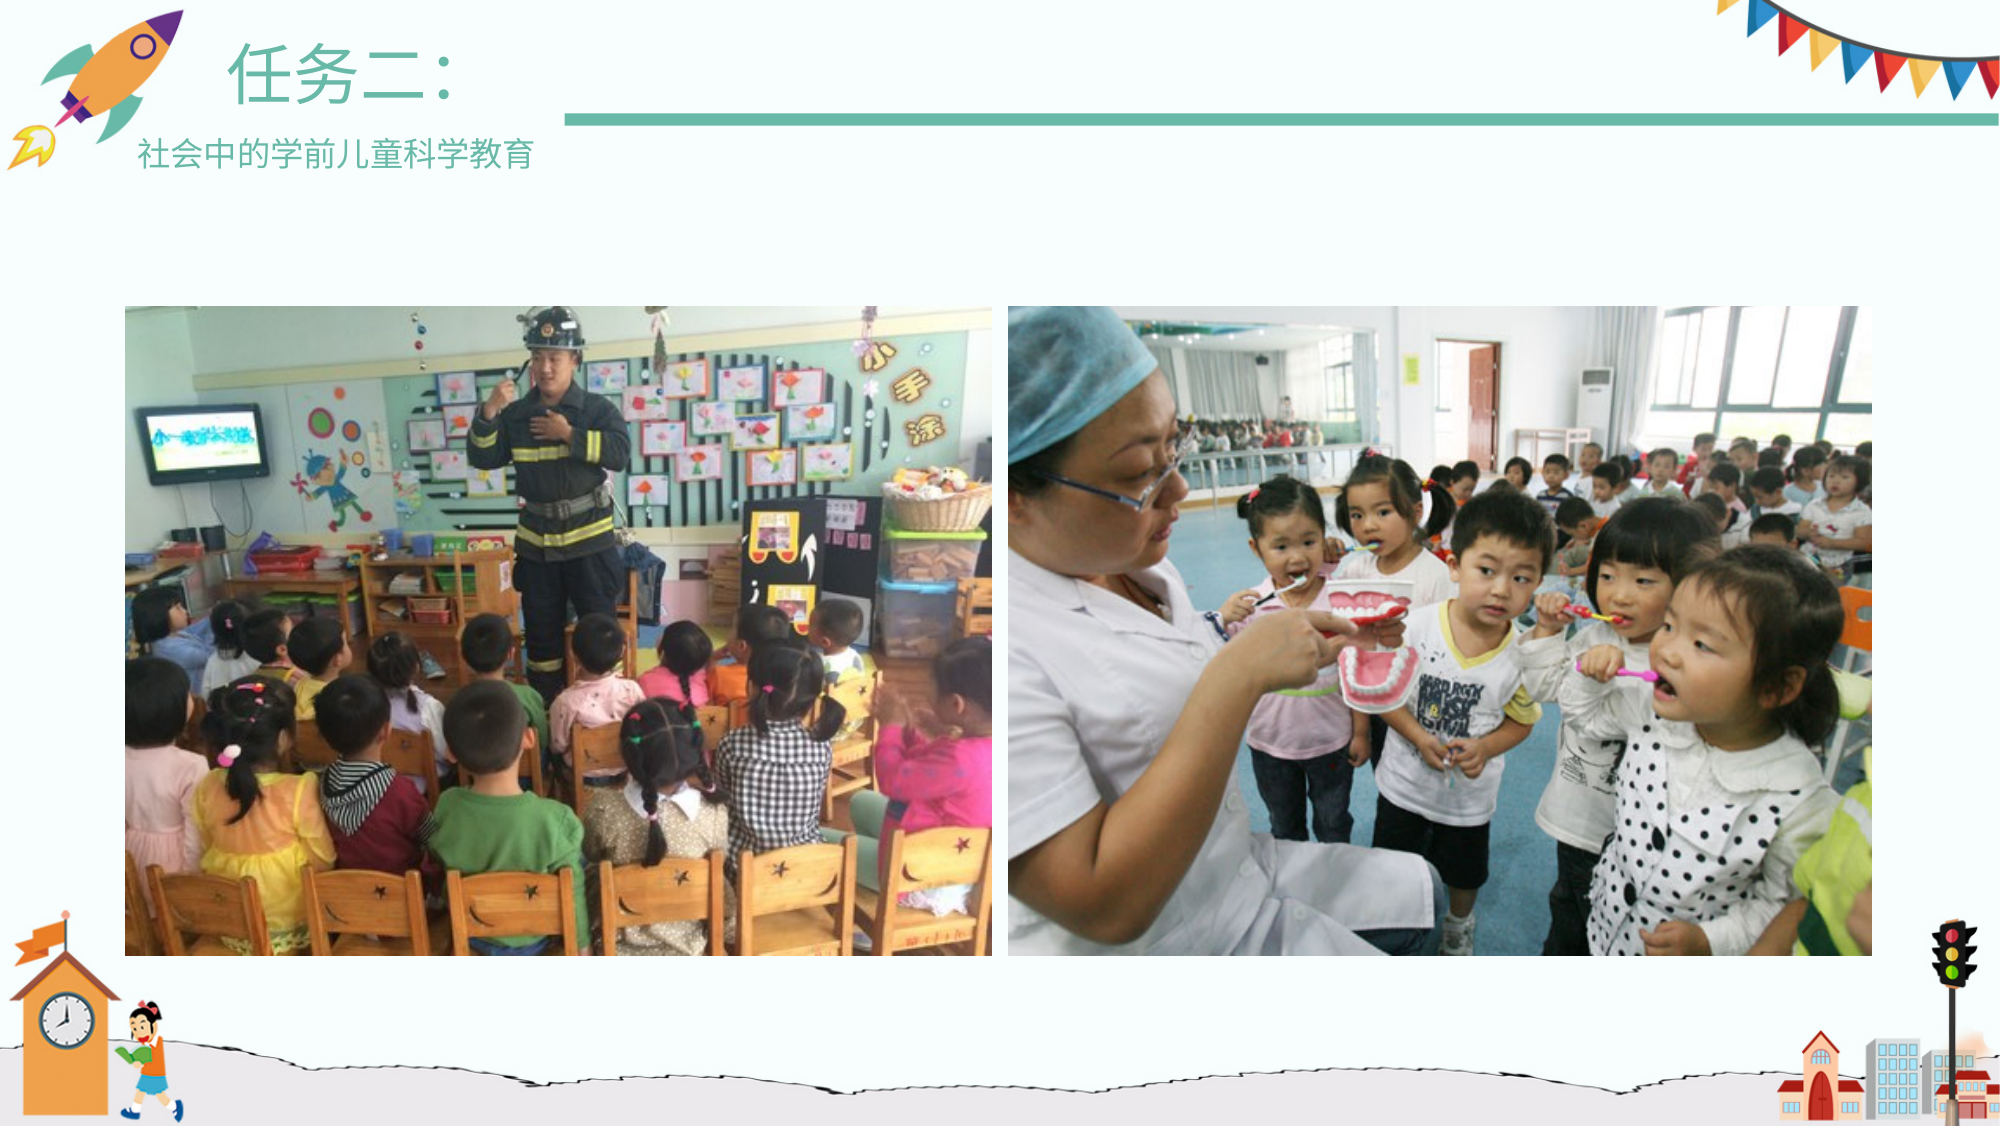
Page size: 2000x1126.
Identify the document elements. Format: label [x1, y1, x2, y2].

text_box [132, 32, 2000, 174]
picture [0, 0, 2000, 1126]
